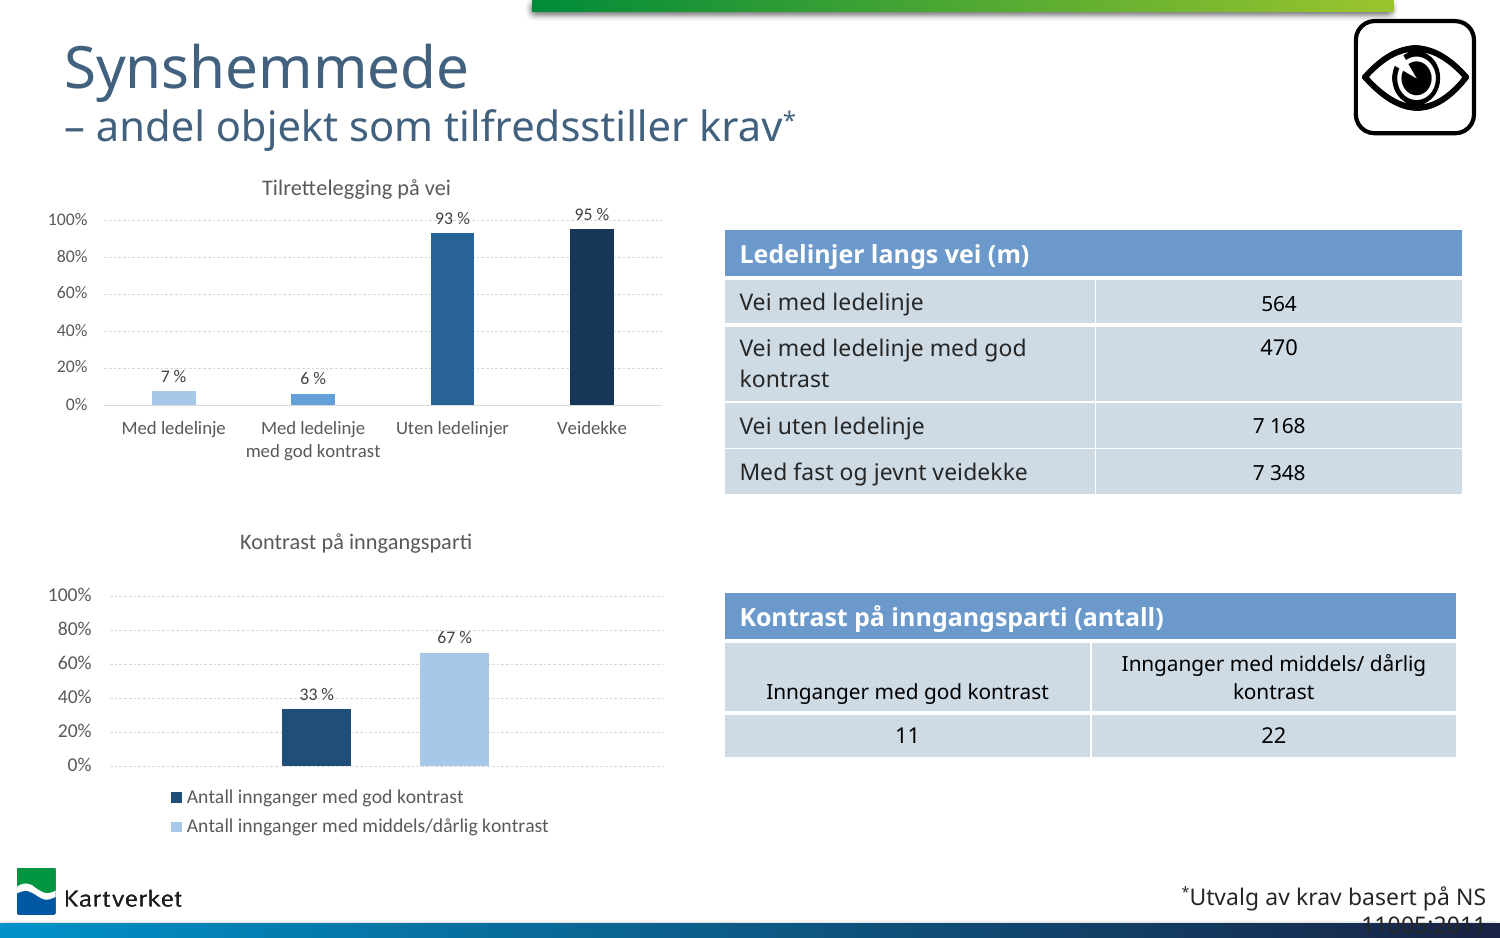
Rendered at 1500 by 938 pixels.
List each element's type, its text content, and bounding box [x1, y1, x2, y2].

table_cell 470 [1096, 327, 1462, 401]
table_cell Innganger med middels/ dårlig kontrast [1092, 643, 1456, 711]
table_cell Med fast og jevnt veidekke [725, 449, 1095, 494]
table_cell Innganger med god kontrast [725, 643, 1090, 711]
table_cell Vei med ledelinje [725, 280, 1095, 323]
table_header Kontrast på inngangsparti (antall) [725, 593, 1456, 639]
table_cell Vei uten ledelinje [725, 403, 1095, 448]
text_box *Utvalg av krav basert på NS 11005:2011 [1068, 873, 1500, 938]
picture [41, 520, 673, 846]
table_cell 22 [1092, 715, 1456, 757]
table_cell 564 [1096, 280, 1462, 323]
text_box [1355, 20, 1475, 134]
table_header Ledelinjer langs vei (m) [725, 230, 1462, 276]
text_box Synshemmede – andel objekt som tilfredsstiller krav* [49, 24, 1431, 158]
table_cell 7 348 [1096, 449, 1462, 494]
picture [41, 166, 673, 492]
table_cell Vei med ledelinje med god kontrast [725, 327, 1095, 401]
table_cell 11 [725, 715, 1090, 757]
table_cell 7 168 [1096, 403, 1462, 448]
